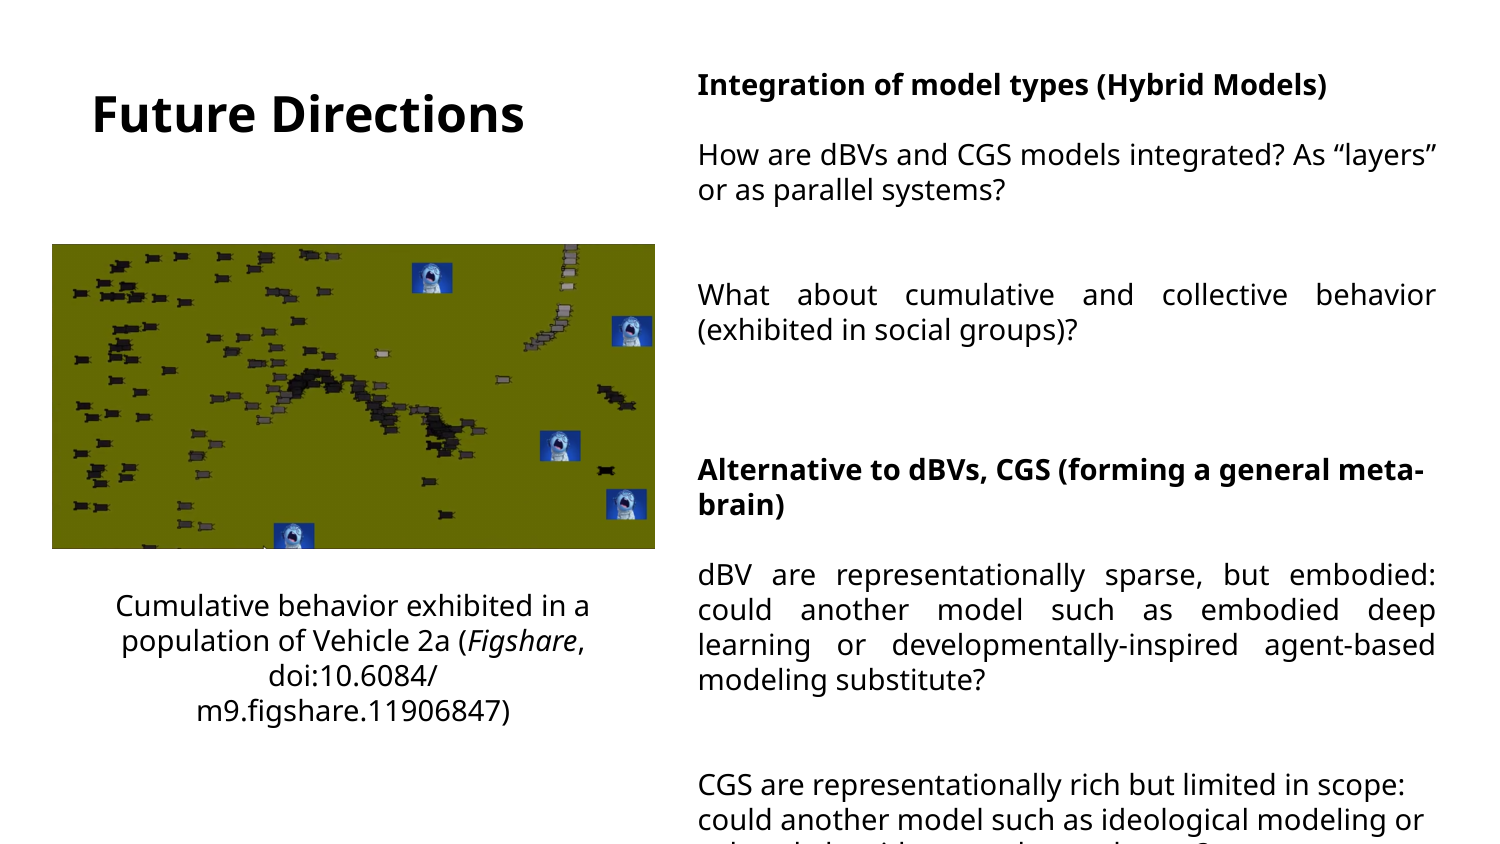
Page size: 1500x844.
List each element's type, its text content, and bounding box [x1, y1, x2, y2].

text_box Cumulative behavior exhibited in a population of Vehicle 2a (Figshare, doi:10.6084/ m9.figshare.11906847) [52, 572, 655, 717]
picture [51, 244, 655, 549]
text_box Future Directions [76, 67, 542, 173]
text_box Integration of model types (Hybrid Models) How are dBVs and CGS models integrated? As “layers” or as parallel systems? What about cumulative and collective behavior (exhibited in social groups)? Alternative to dBVs, CGS (forming a general meta-brain) dBV are representationally sparse, but embodied: could another model such as embodied deep learning or developmentally-inspired agent-based modeling substitute? CGS are representationally rich but limited in scope: could another model such as ideological modeling or cultural algorithms work even better? [682, 51, 1452, 792]
